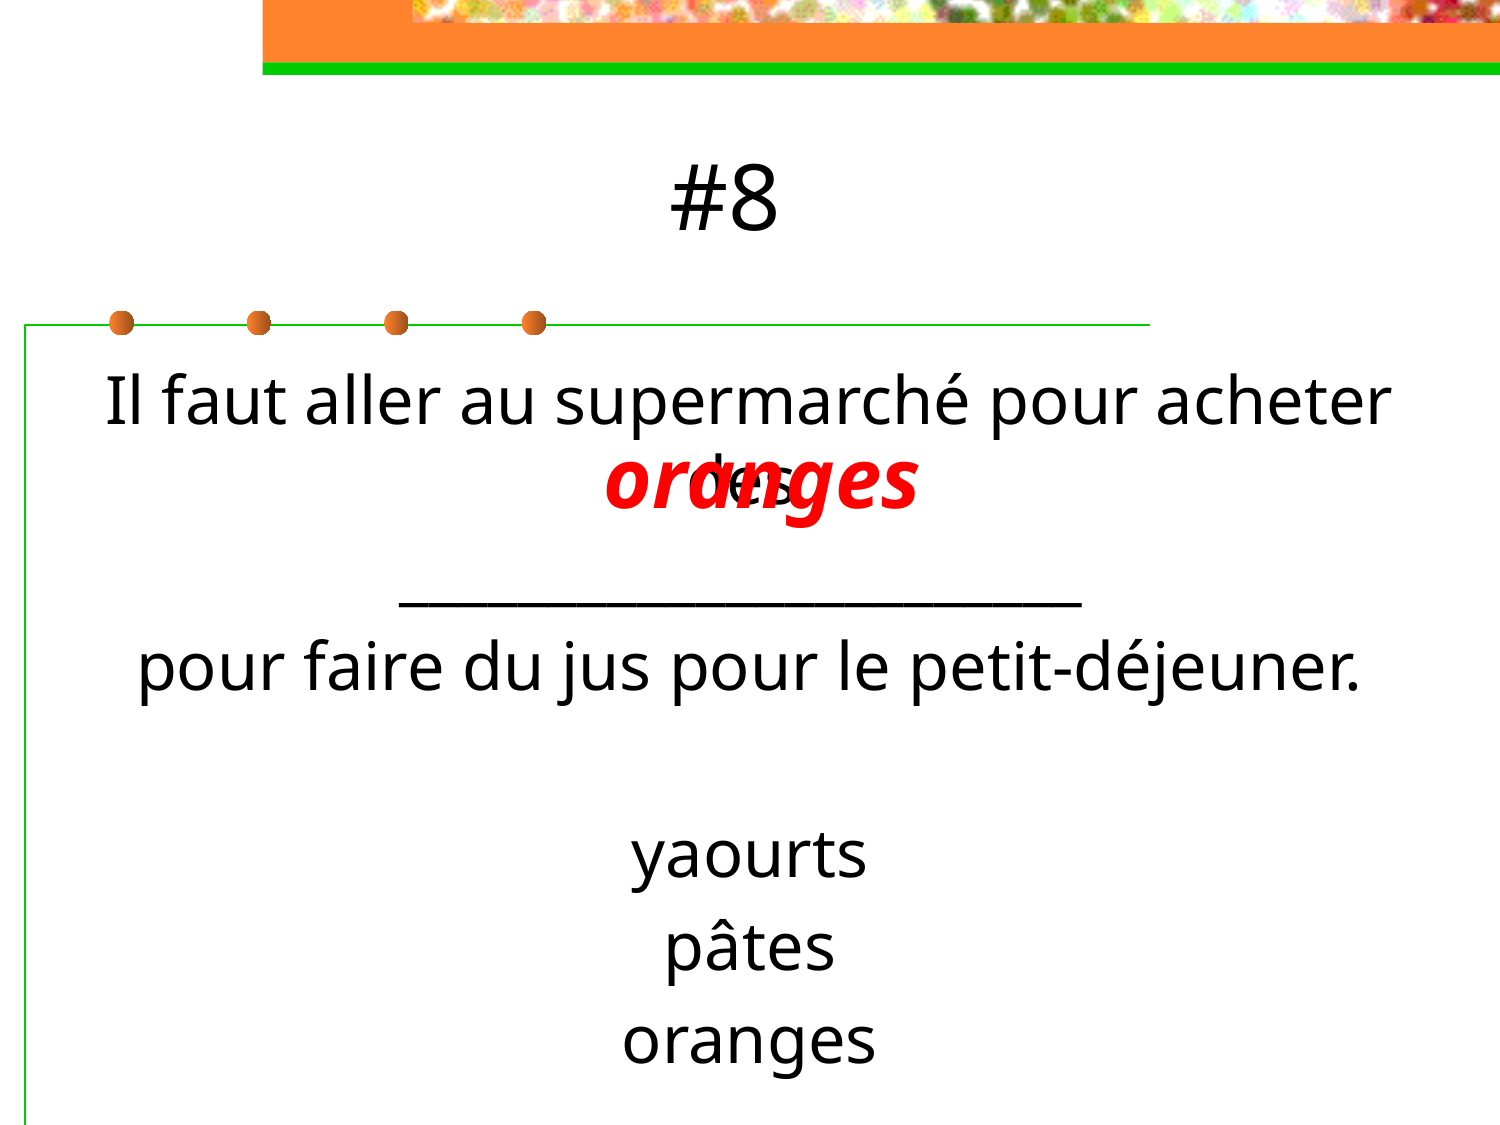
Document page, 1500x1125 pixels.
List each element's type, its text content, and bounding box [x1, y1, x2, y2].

title #8 [87, 99, 1363, 288]
text_box oranges [375, 418, 1150, 533]
picture [412, 0, 1500, 23]
list Il faut aller au supermarché pour acheter des _______________________ pour faire du jus pour le petit-déjeuner. yaourts pâtes oranges [50, 350, 1450, 1025]
